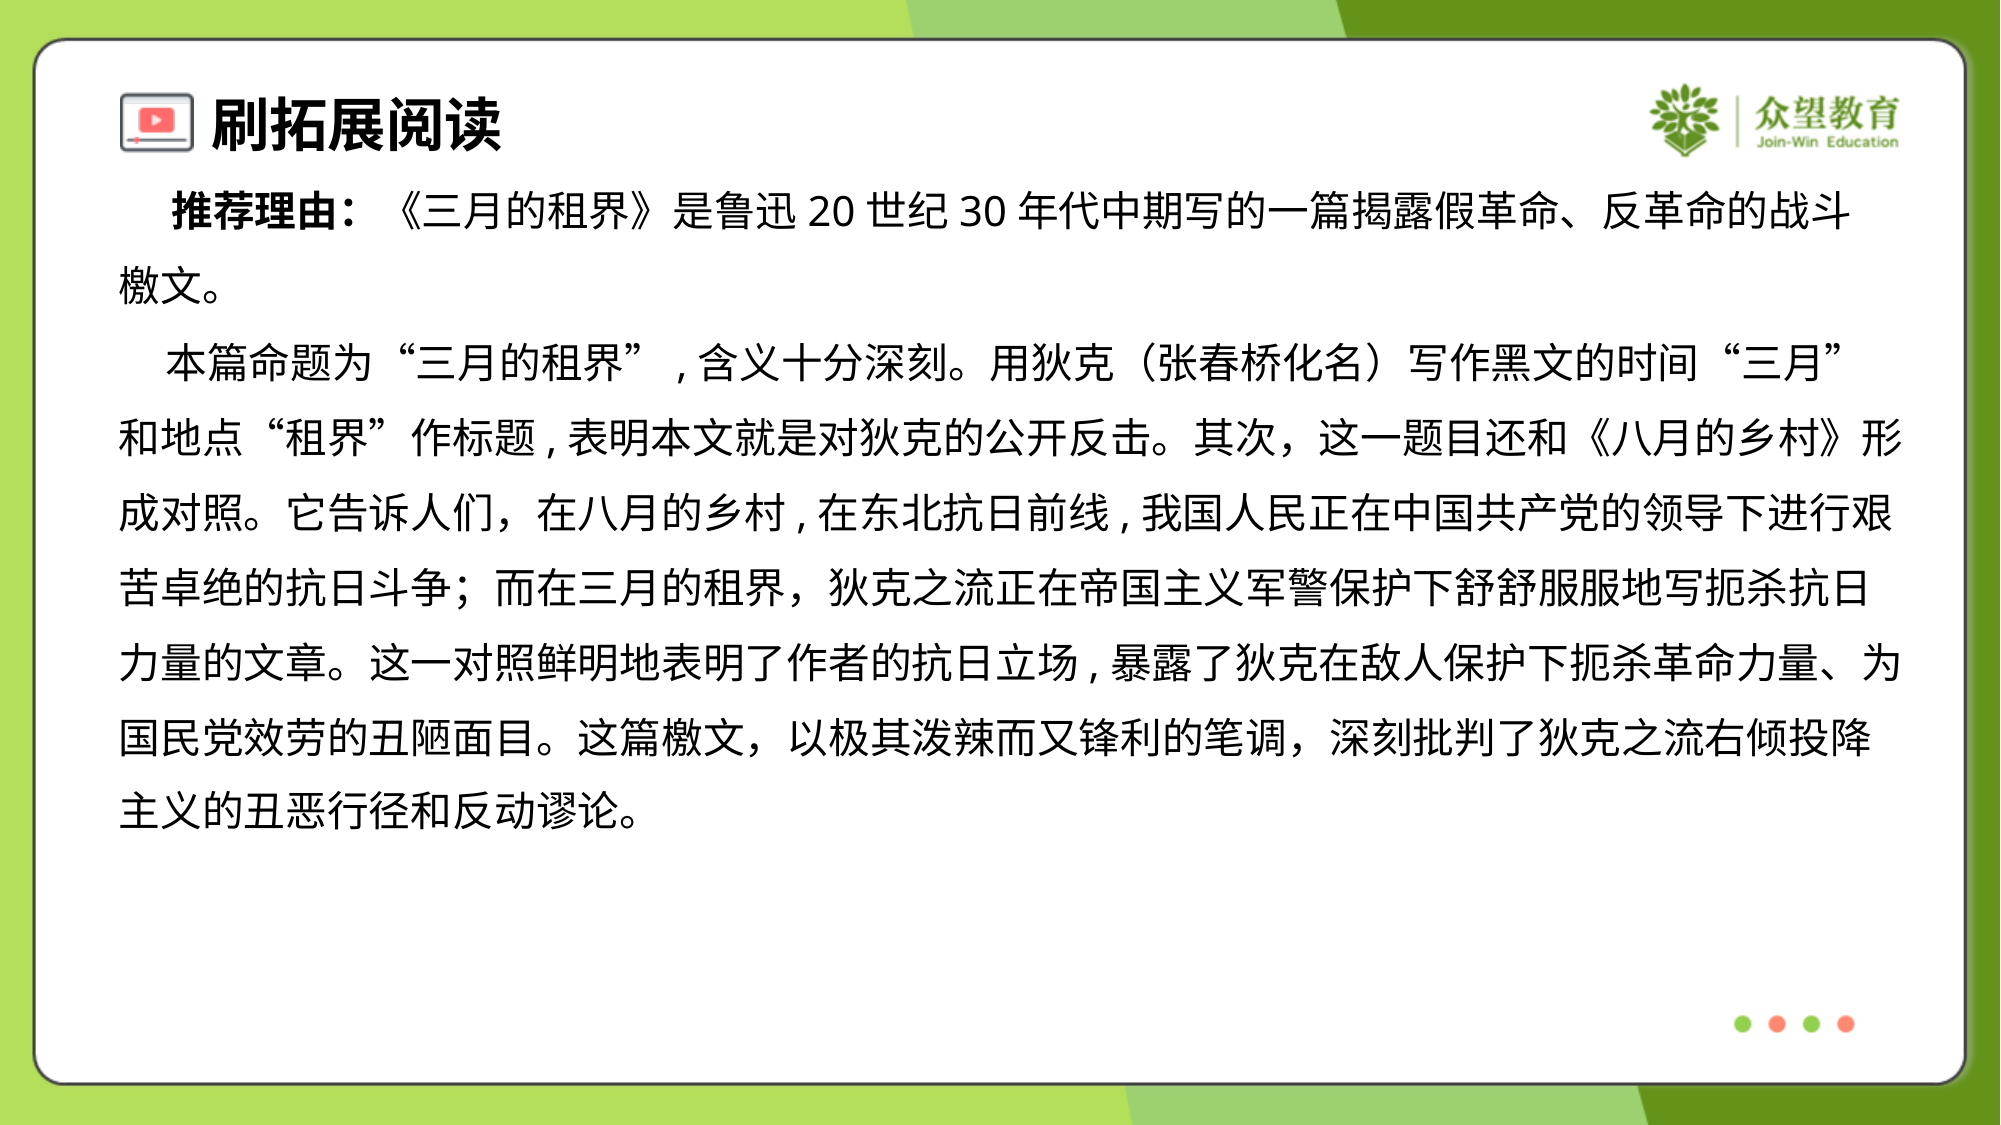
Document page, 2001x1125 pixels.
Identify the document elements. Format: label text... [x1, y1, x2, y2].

picture [0, 0, 2000, 1125]
text_box 推荐理由：《三月的租界》是鲁迅20世纪30年代中期写的一篇揭露假革命、反革命的战斗 檄文。 本篇命题为“三月的租界”,含义十分深刻。用狄克（张春桥化名）写作黑文的时间“三月” 和地点“租界”作标题,表明本文就是对狄克的公开反击。其次，这一题目还和《八月的乡村》形 成对照。它告诉人们，在八月的乡村,在东北抗日前线,我国人民正在中国共产党的领导下进行艰 苦卓绝的抗日斗争；而在三月的租界，狄克之流正在帝国主义军警保护下舒舒服服地写扼杀抗日 力量的文章。这一对照鲜明地表明了作者的抗日立场,暴露了狄克在敌人保护下扼杀革命力量、为 国民党效劳的丑陋面目。这篇檄文，以极其泼辣而又锋利的笔调，深刻批判了狄克之流右倾投降 主义的丑恶行径和反动谬论。 [118, 159, 1883, 827]
